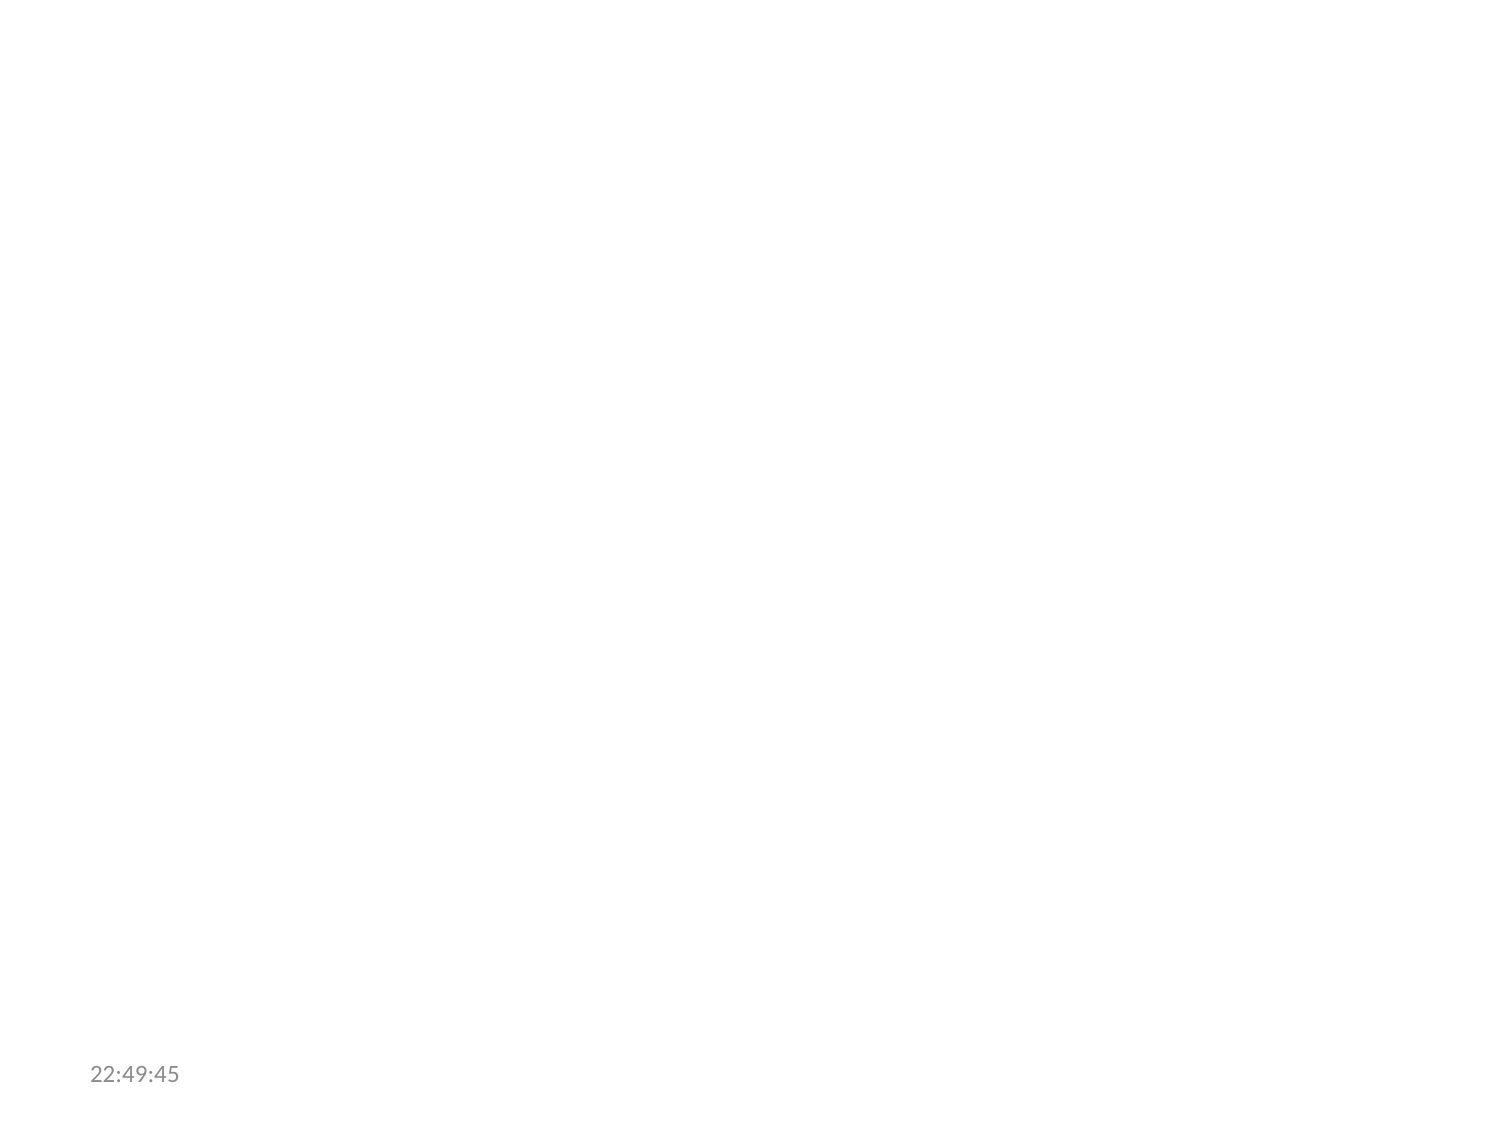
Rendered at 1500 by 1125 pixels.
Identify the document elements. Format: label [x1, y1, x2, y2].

slide_number [75, 1042, 425, 1103]
